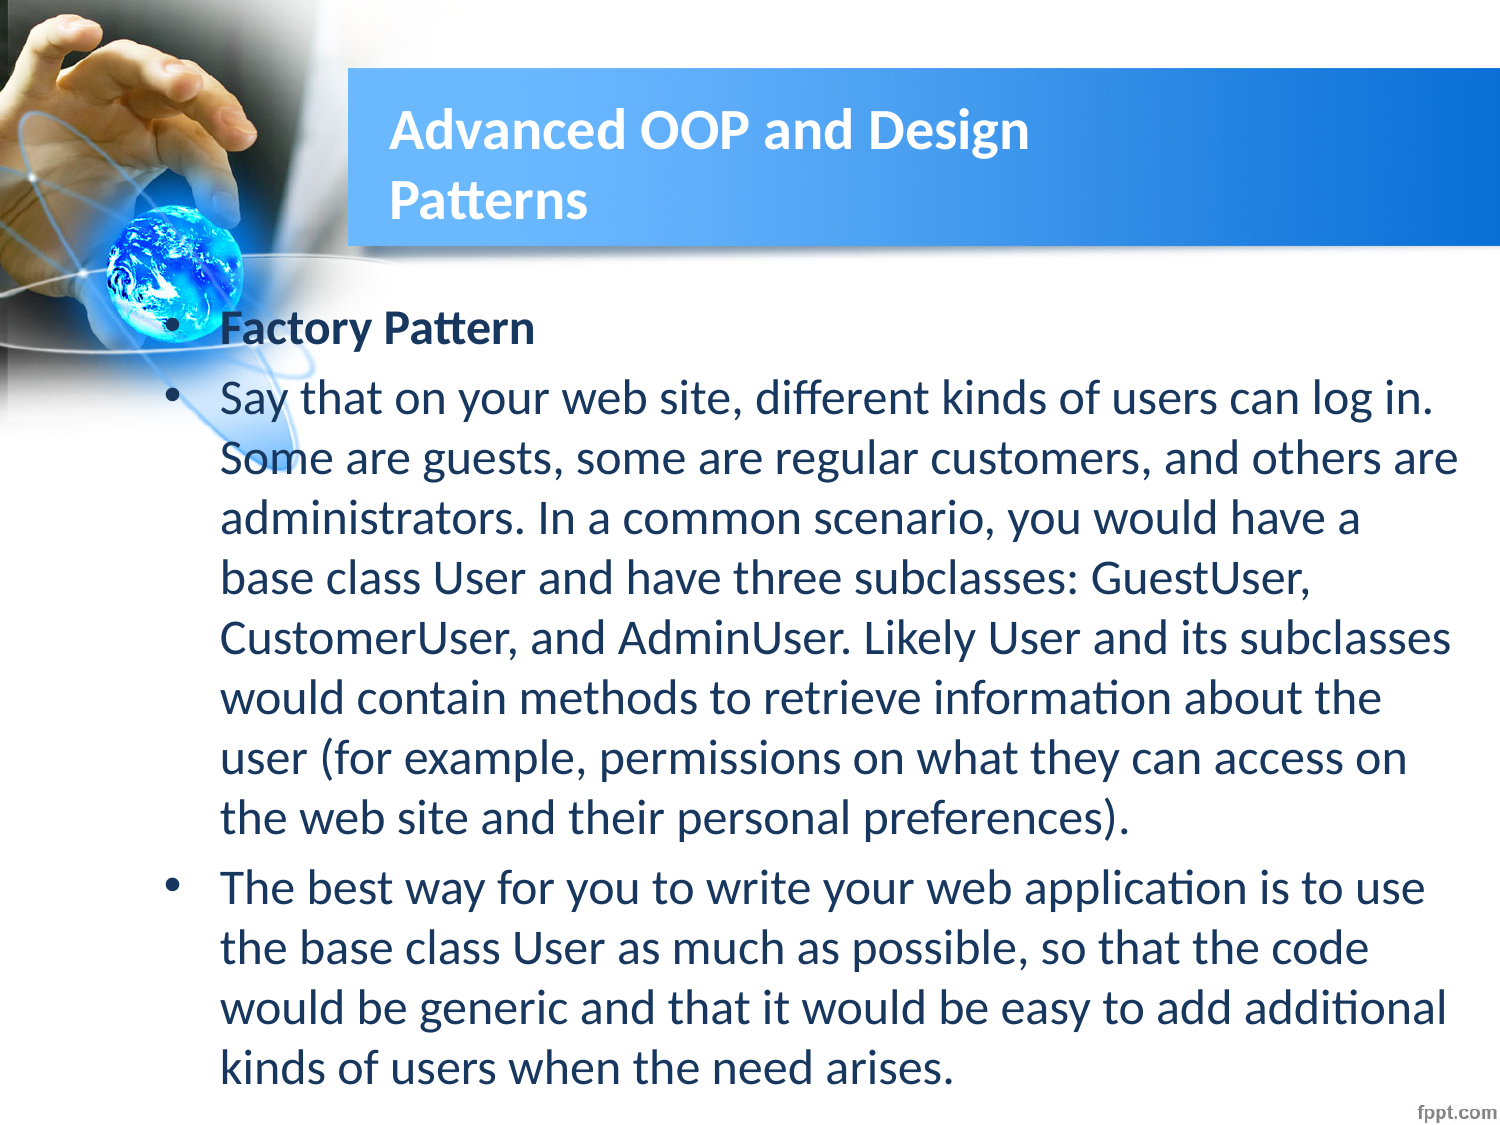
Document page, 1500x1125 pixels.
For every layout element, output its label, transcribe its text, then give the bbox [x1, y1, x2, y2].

picture [0, 0, 1500, 1125]
title Advanced OOP and Design Patterns [374, 111, 1452, 212]
list Factory Pattern Say that on your web site, different kinds of users can log in. Some are guests, some are regular customers, and others are administrators. In a common scenario, you would have a base class User and have three subclasses: GuestUser, CustomerUser, and AdminUser. Likely User and its subclasses would contain methods to retrieve information about the user (for example, permissions on what they can access on the web site and their personal preferences). The best way for you to write your web application is to use the base class User as much as possible, so that the code would be generic and that it would be easy to add additional kinds of users when the need arises. [148, 286, 1477, 1039]
